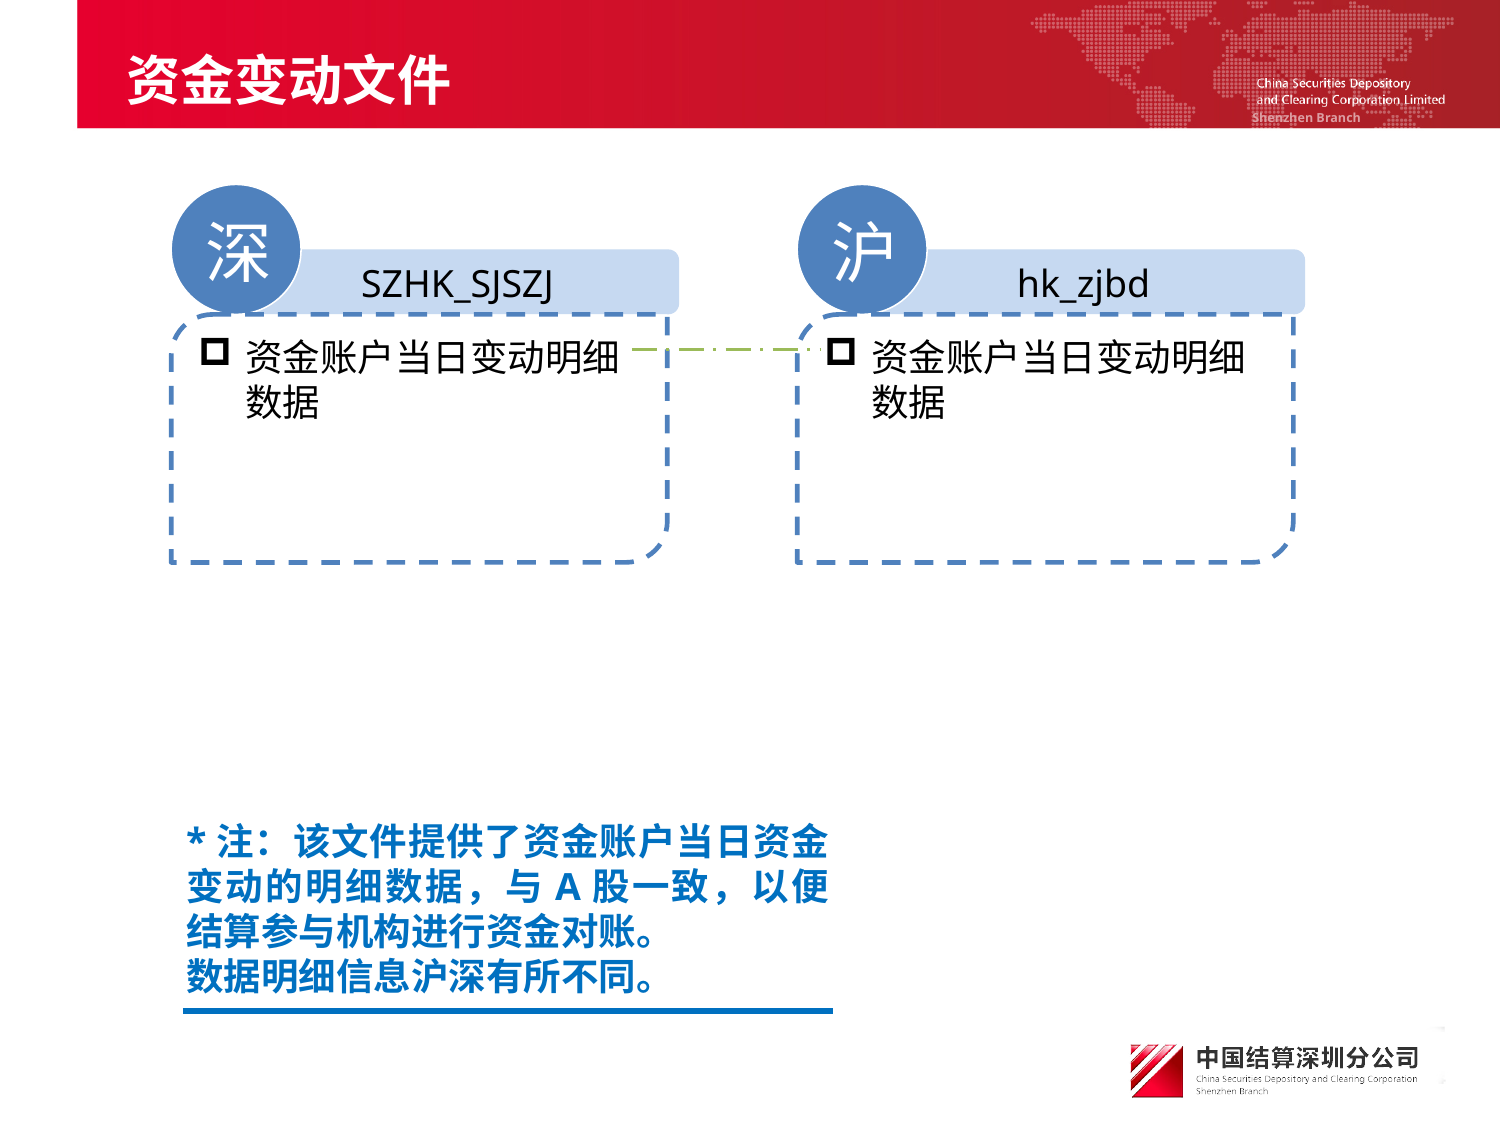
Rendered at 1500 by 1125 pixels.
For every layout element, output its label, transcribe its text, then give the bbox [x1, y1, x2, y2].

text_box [170, 184, 1306, 563]
title 资金变动文件 [110, 31, 1495, 119]
text_box *注：该文件提供了资金账户当日资金变动的明细数据，与A股一致，以便结算参与机构进行资金对账。 数据明细信息沪深有所不同。 [171, 810, 845, 1006]
picture [0, 0, 1500, 1125]
